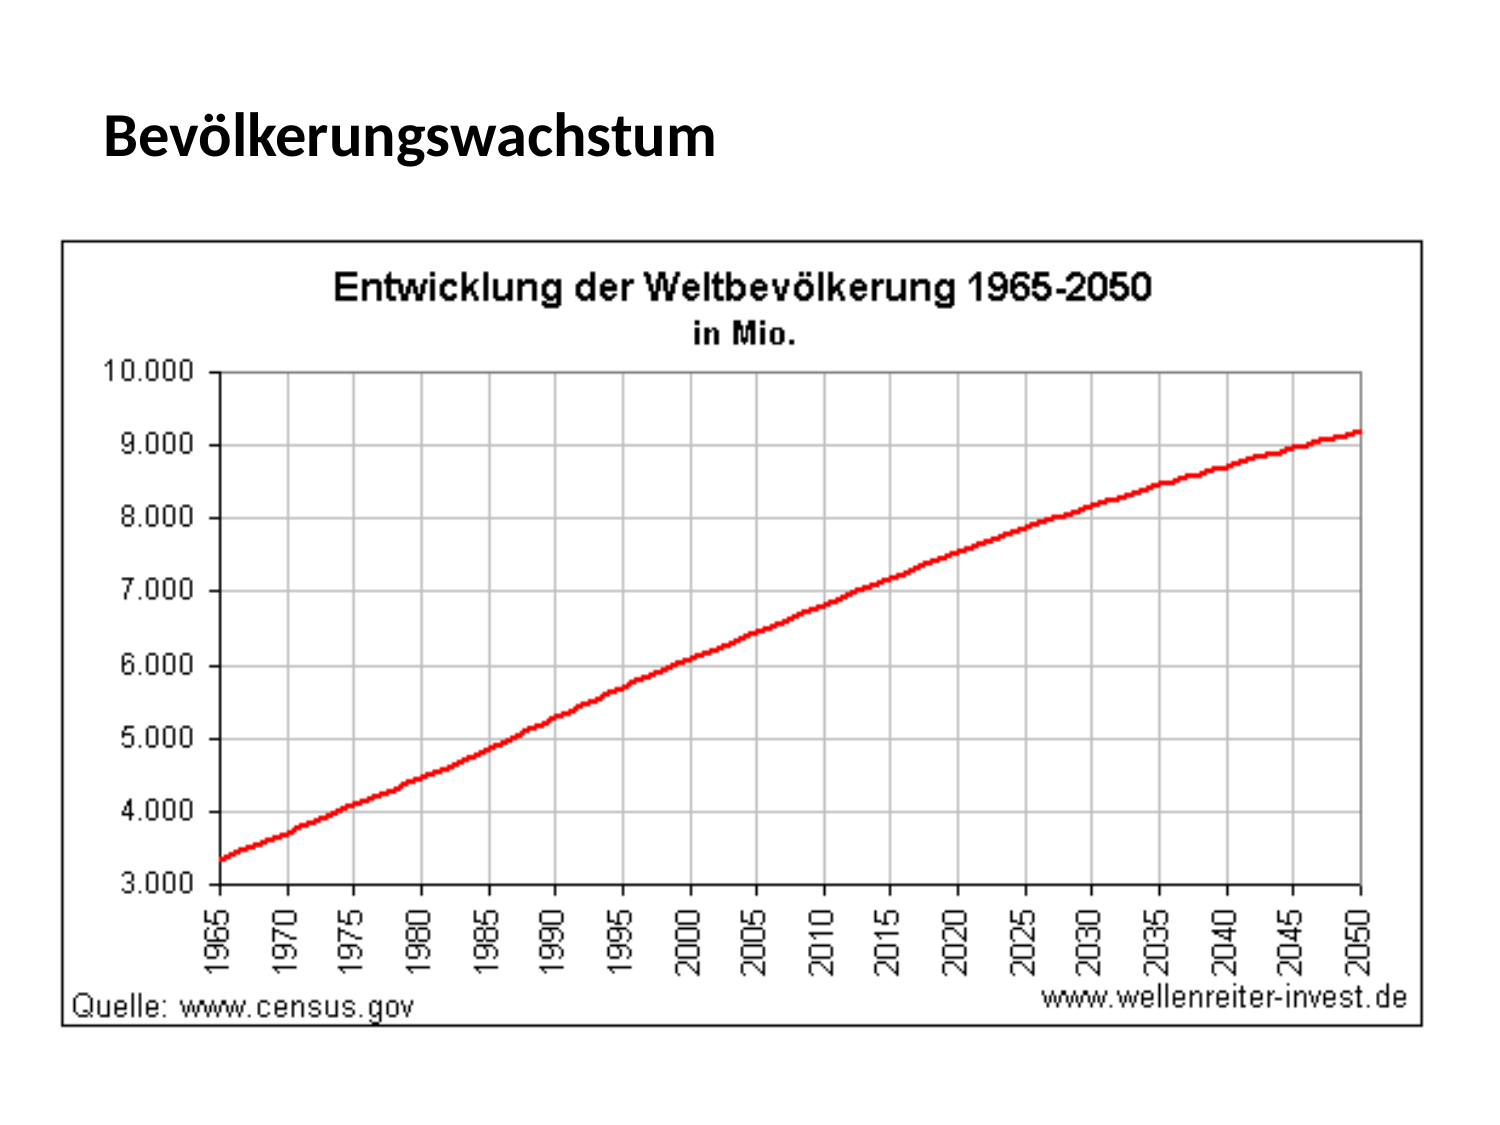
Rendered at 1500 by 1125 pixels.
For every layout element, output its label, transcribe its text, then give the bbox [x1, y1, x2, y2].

text_box Bevölkerungswachstum [88, 86, 1456, 336]
picture [57, 236, 1427, 1030]
